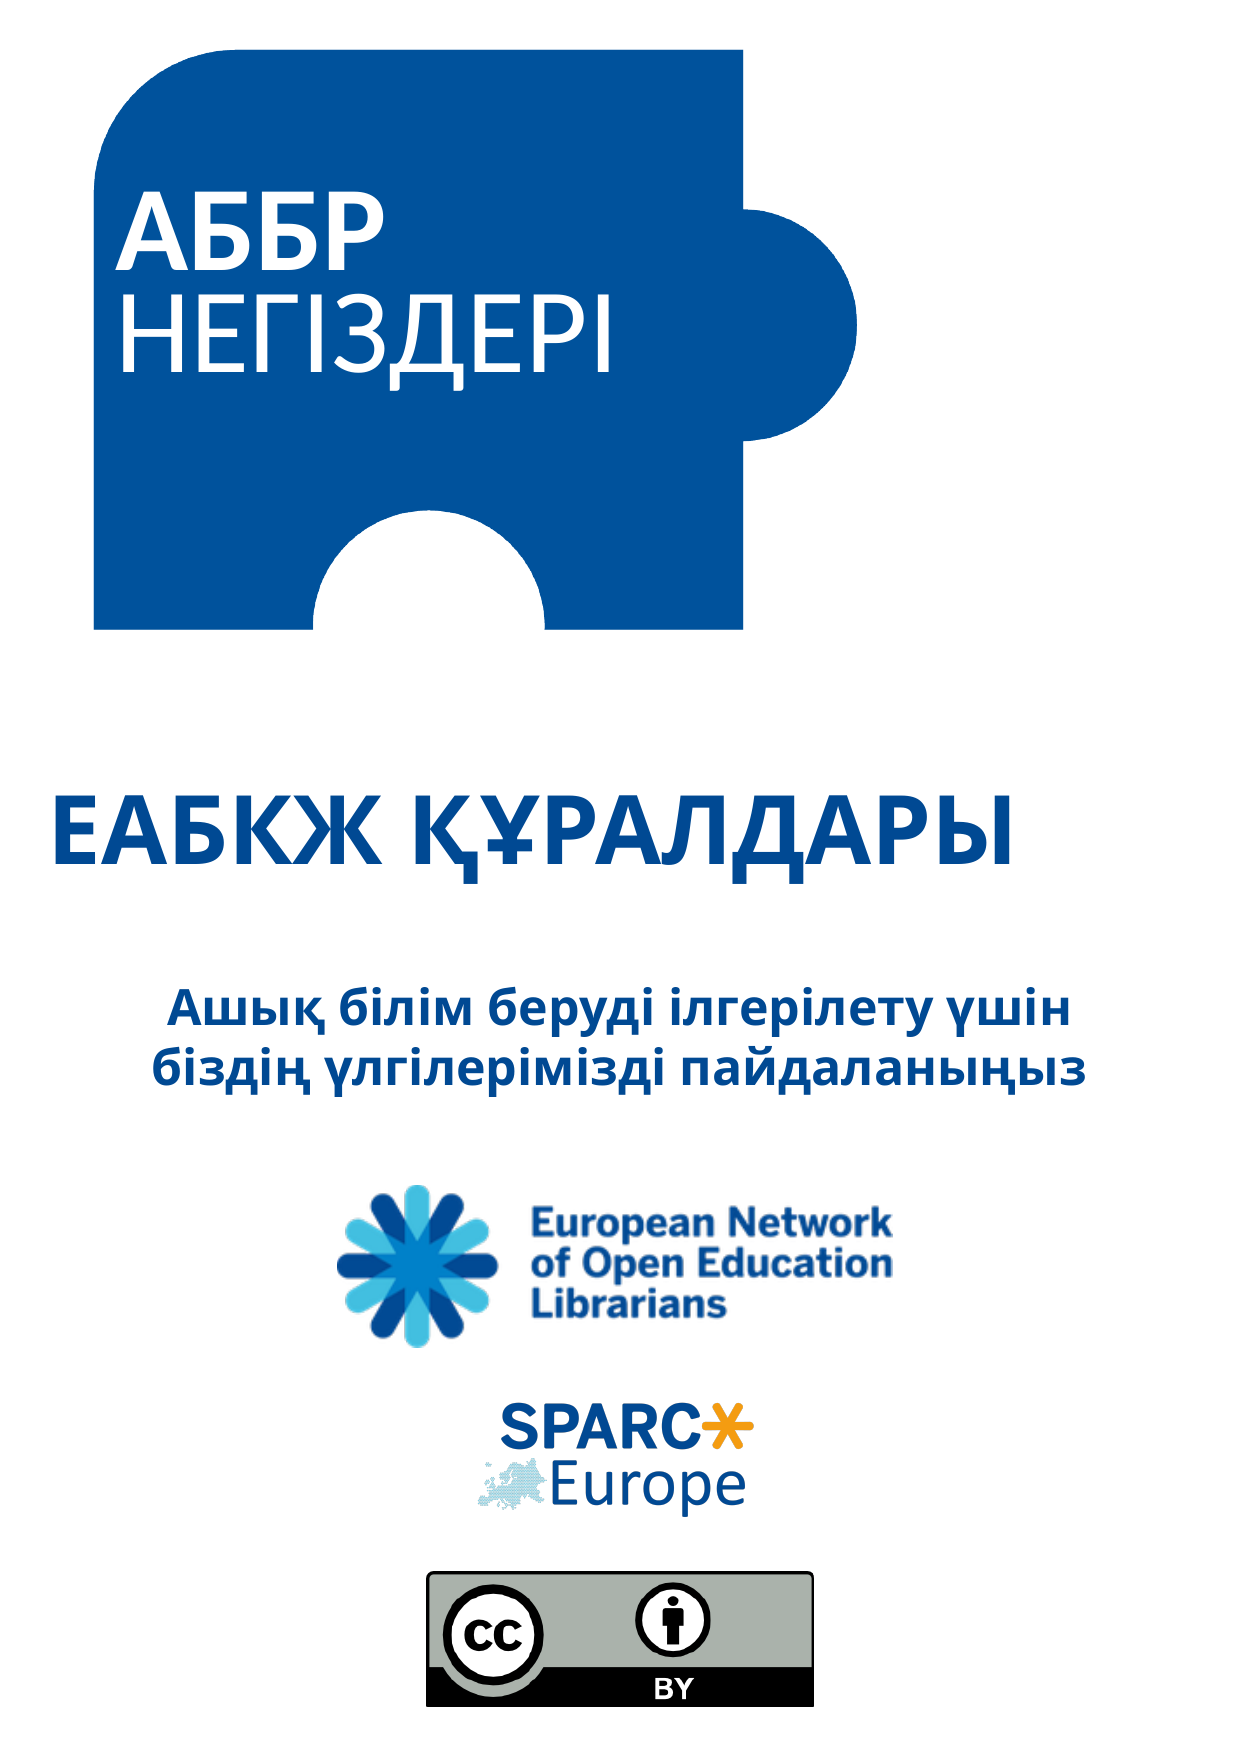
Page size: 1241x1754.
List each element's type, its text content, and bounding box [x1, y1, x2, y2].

picture [93, 49, 857, 630]
picture [475, 1359, 764, 1522]
text_box ЕАБКЖ ҚҰРАЛДАРЫ [32, 753, 1198, 899]
picture [425, 1571, 815, 1708]
picture [337, 1185, 893, 1348]
text_box Ашық білім беруді ілгерілету үшін біздің үлгілерімізді пайдаланыңыз [93, 960, 1147, 1111]
